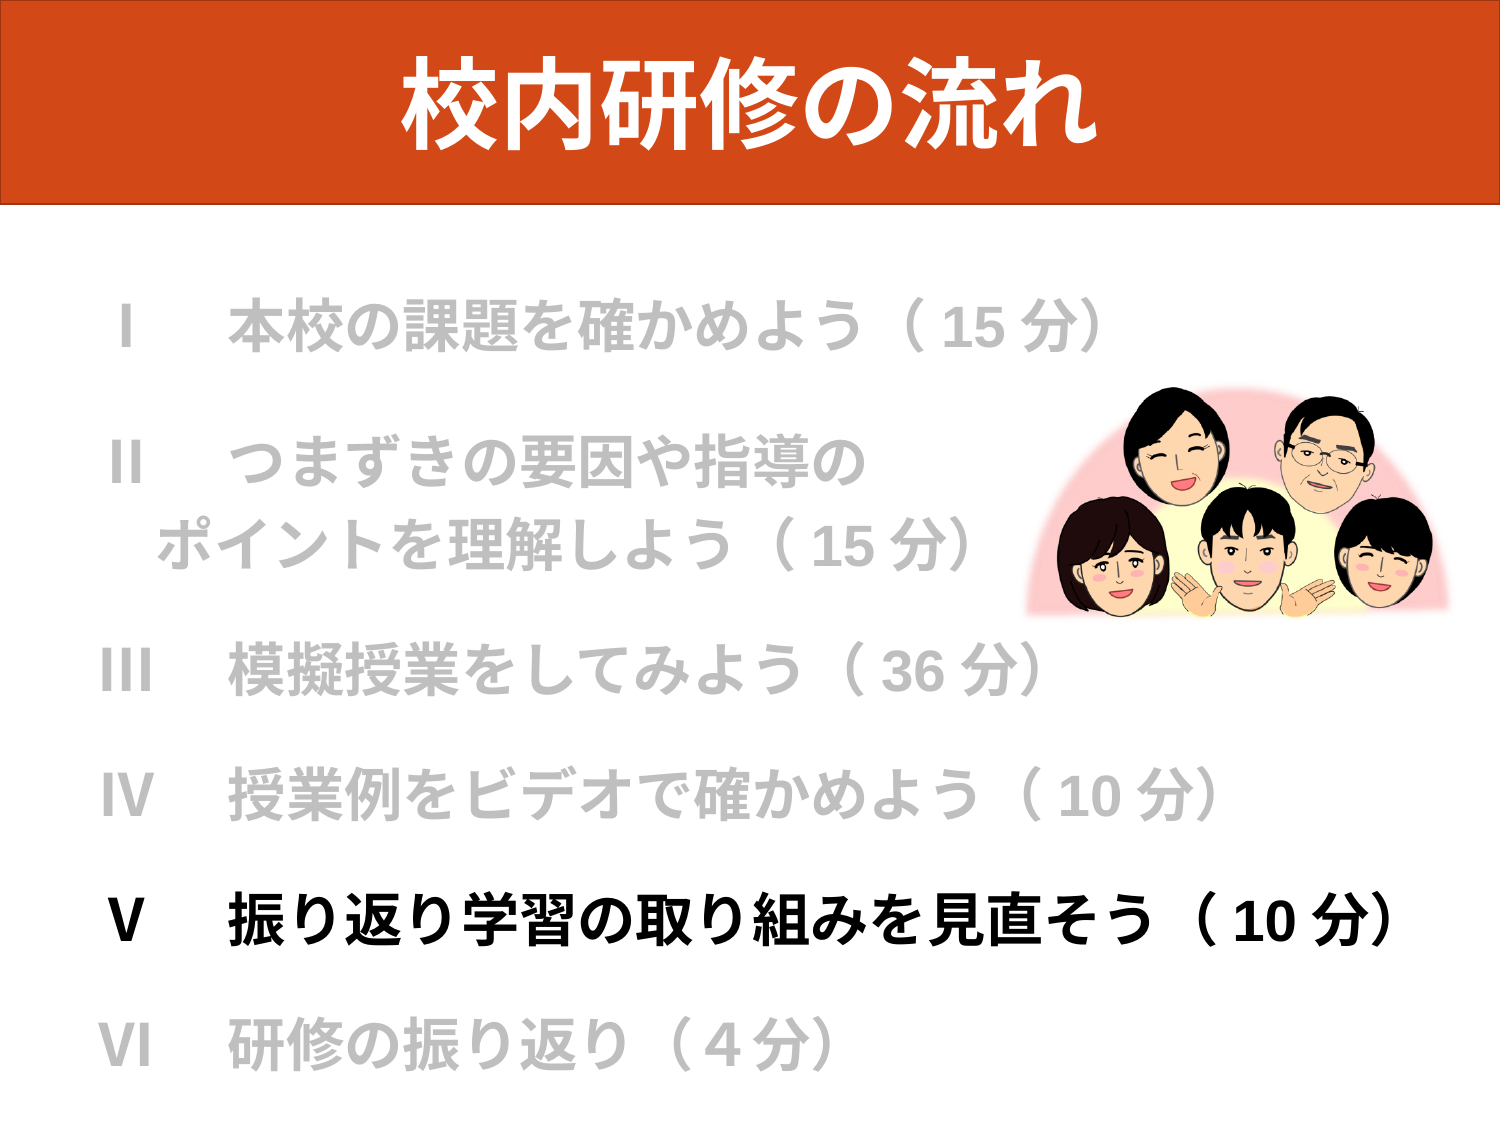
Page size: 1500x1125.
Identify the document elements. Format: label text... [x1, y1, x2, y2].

picture [1016, 378, 1458, 625]
text_box Ⅰ 本校の課題を確かめよう（15分） Ⅱ つまずきの要因や指導の ポイントを理解しよう（15分） Ⅲ 模擬授業をしてみよう（36分） Ⅳ 授業例をビデオで確かめよう（10分） Ⅴ 振り返り学習の取り組みを見直そう（10分） Ⅵ 研修の振り返り（４分） [82, 216, 1500, 1086]
text_box 校内研修の流れ [0, 0, 1500, 205]
